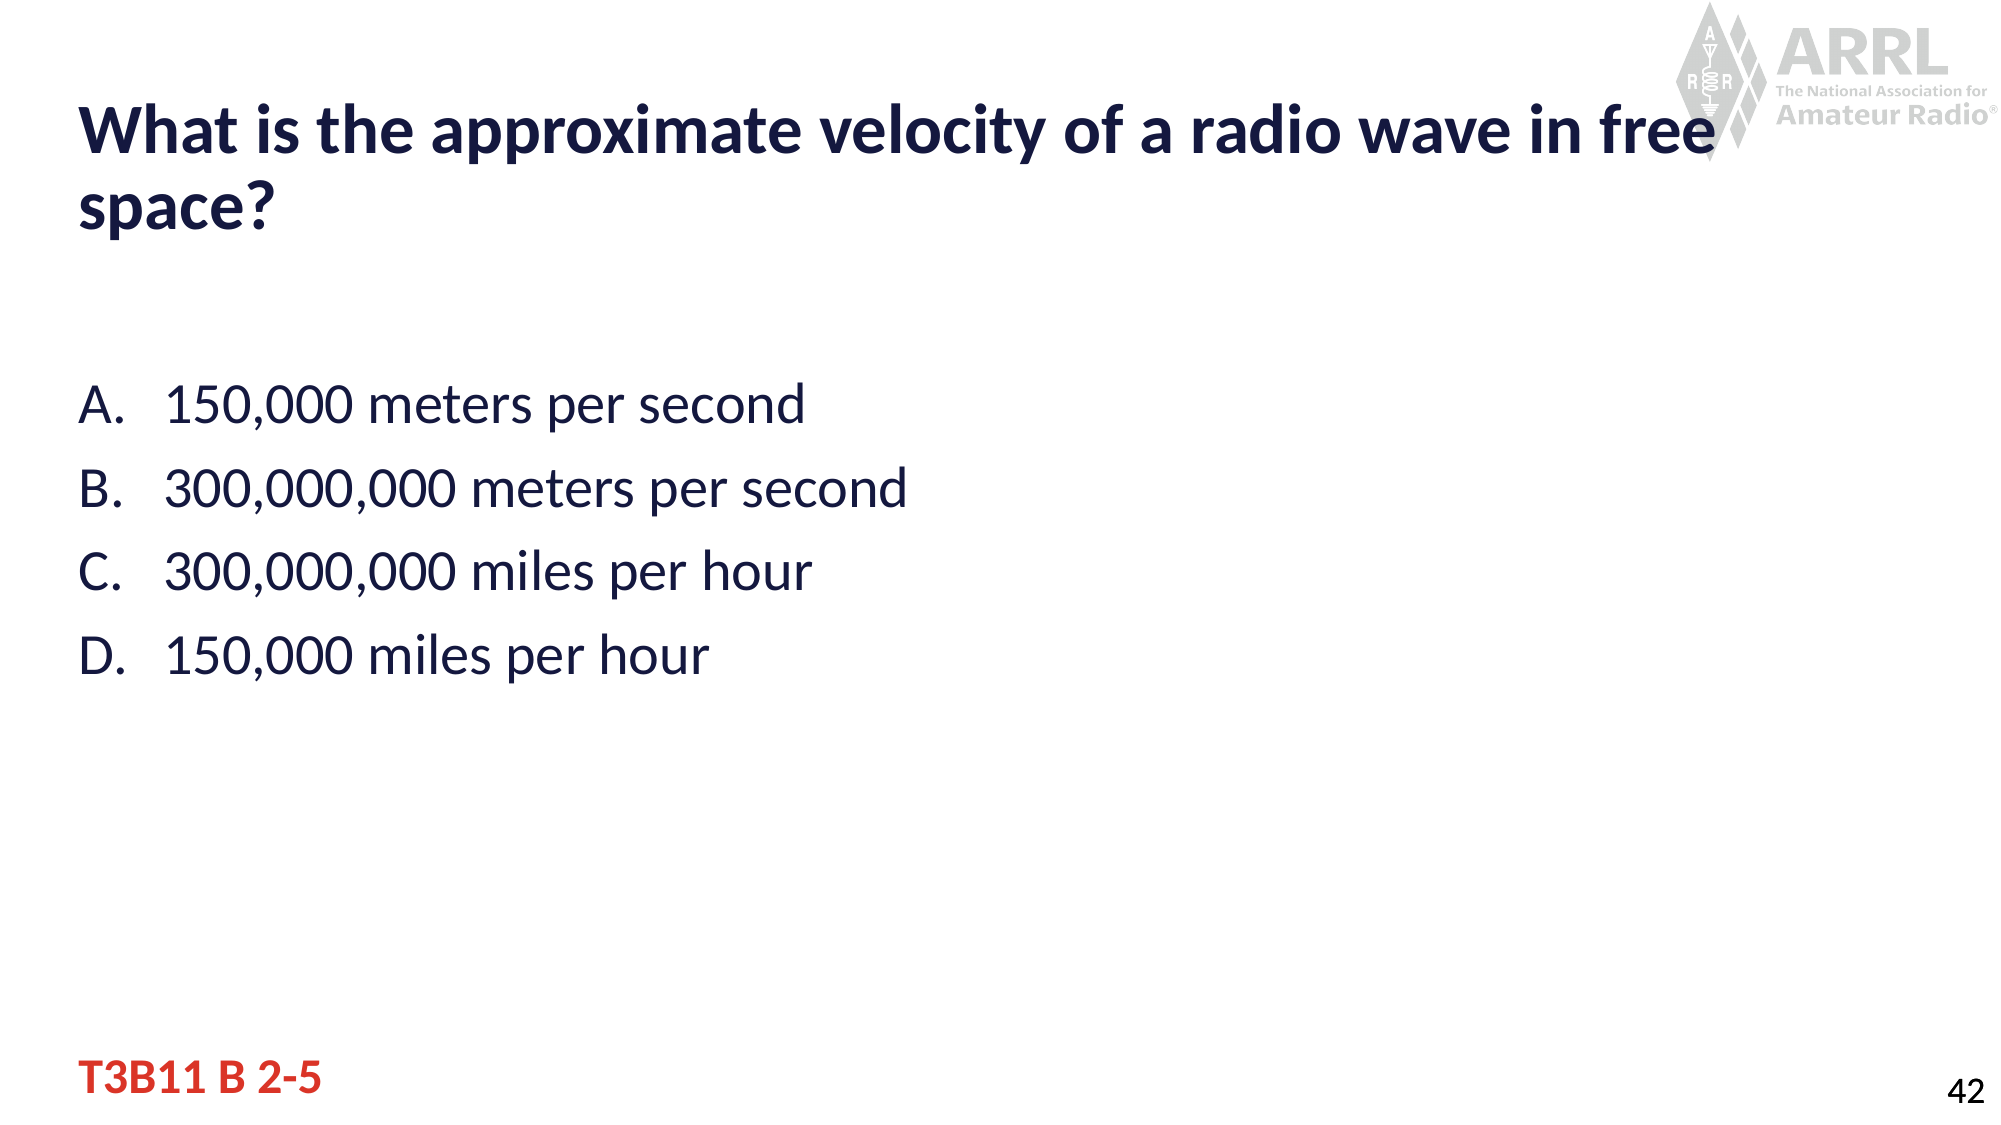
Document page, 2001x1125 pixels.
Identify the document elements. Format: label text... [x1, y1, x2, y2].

text_box T3B11 B 2-5 [63, 1036, 1737, 1112]
picture [1674, 0, 2000, 164]
title What is the approximate velocity of a radio wave in free space? [63, 59, 1863, 278]
list 150,000 meters per second 300,000,000 meters per second 300,000,000 miles per hour 150,000 miles per hour [63, 365, 1863, 989]
